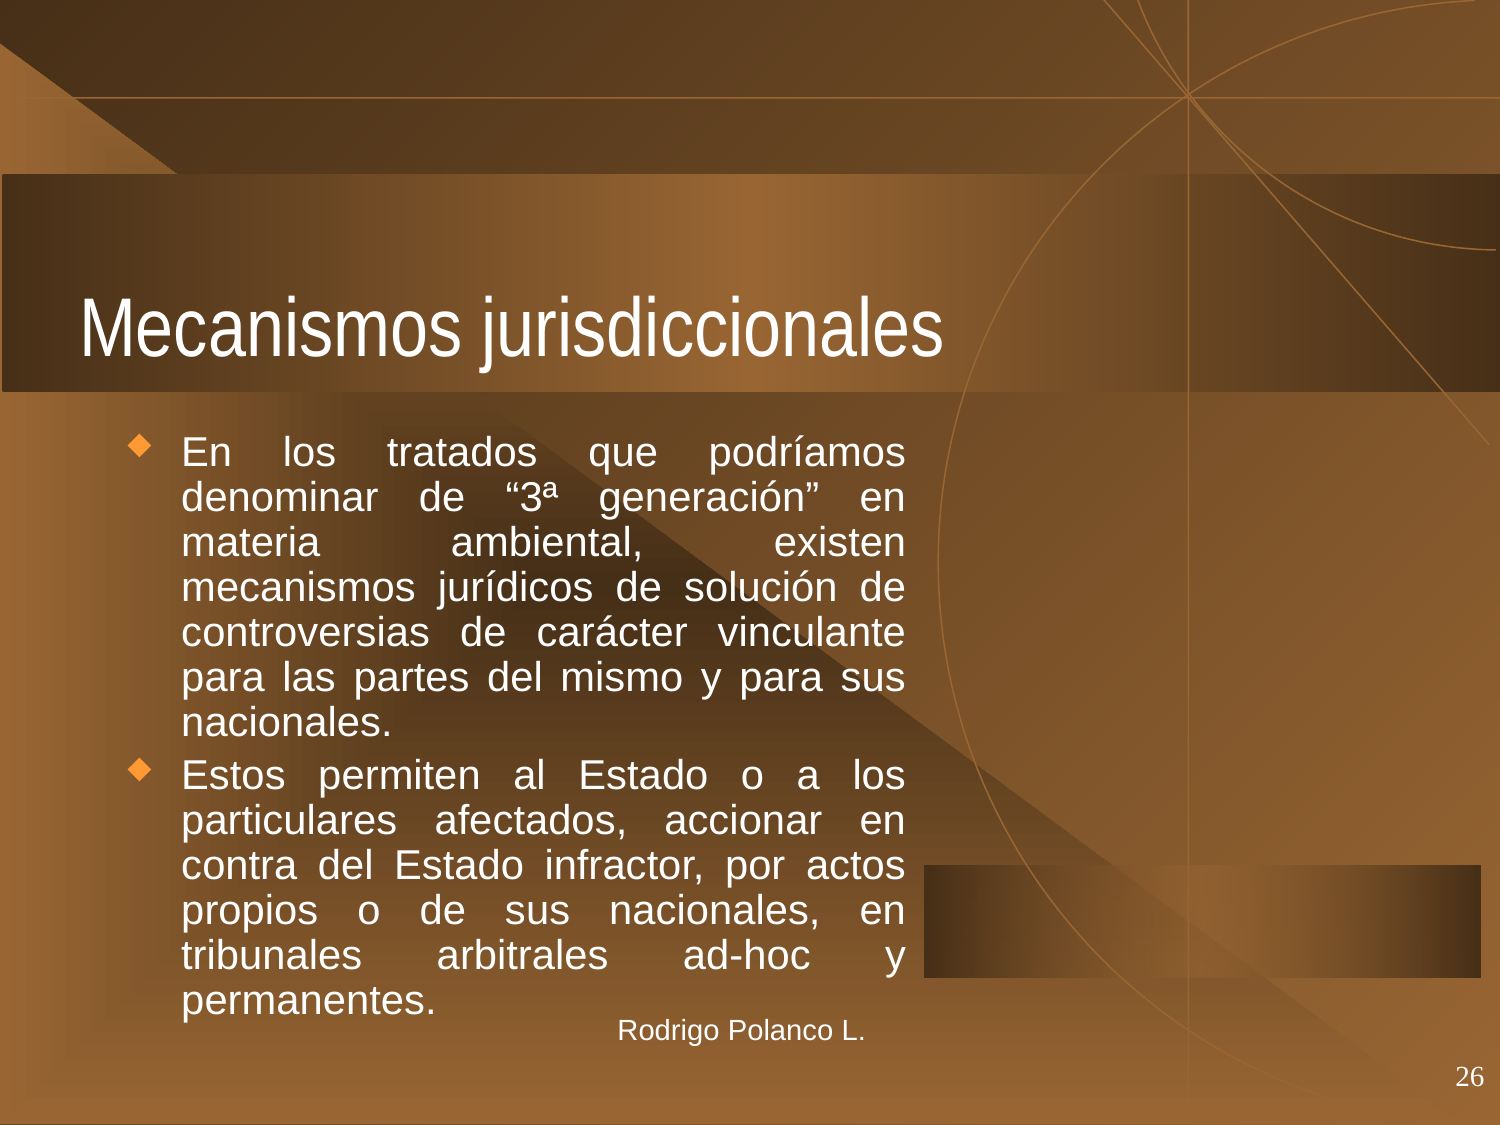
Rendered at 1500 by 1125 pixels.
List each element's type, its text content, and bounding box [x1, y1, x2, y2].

list En los tratados que podríamos denominar de “3ª generación” en materia ambiental, existen mecanismos jurídicos de solución de controversias de carácter vinculante para las partes del mismo y para sus nacionales. Estos permiten al Estado o a los particulares afectados, accionar en contra del Estado infractor, por actos propios o de sus nacionales, en tribunales arbitrales ad-hoc y permanentes. [109, 422, 922, 984]
footer Rodrigo Polanco L. [421, 1003, 1063, 1083]
title Mecanismos jurisdiccionales [63, 177, 1446, 382]
slide_number 26 [1187, 1049, 1500, 1125]
